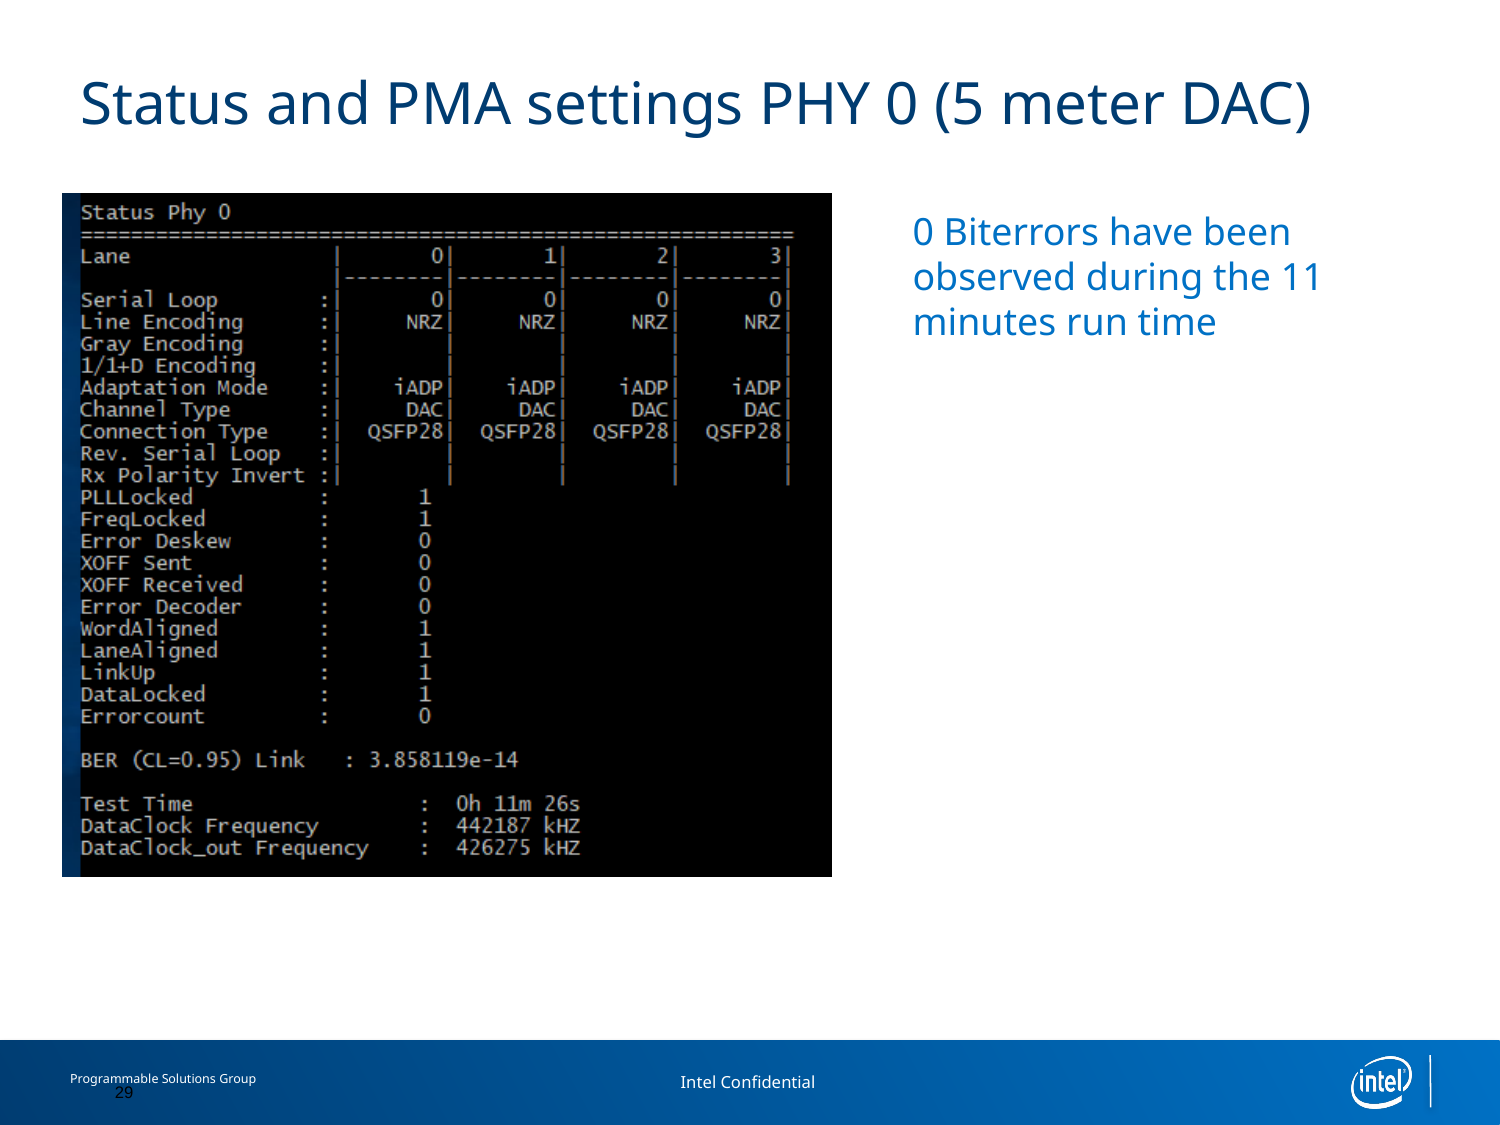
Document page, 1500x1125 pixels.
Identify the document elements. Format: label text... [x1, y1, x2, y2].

picture [62, 193, 832, 877]
slide_number 29 [19, 1069, 134, 1116]
list 0 Biterrors have been observed during the 11 minutes run time [912, 208, 1463, 1033]
title Status and PMA settings PHY 0 (5 meter DAC) [80, 65, 1400, 194]
picture [1351, 1056, 1412, 1109]
